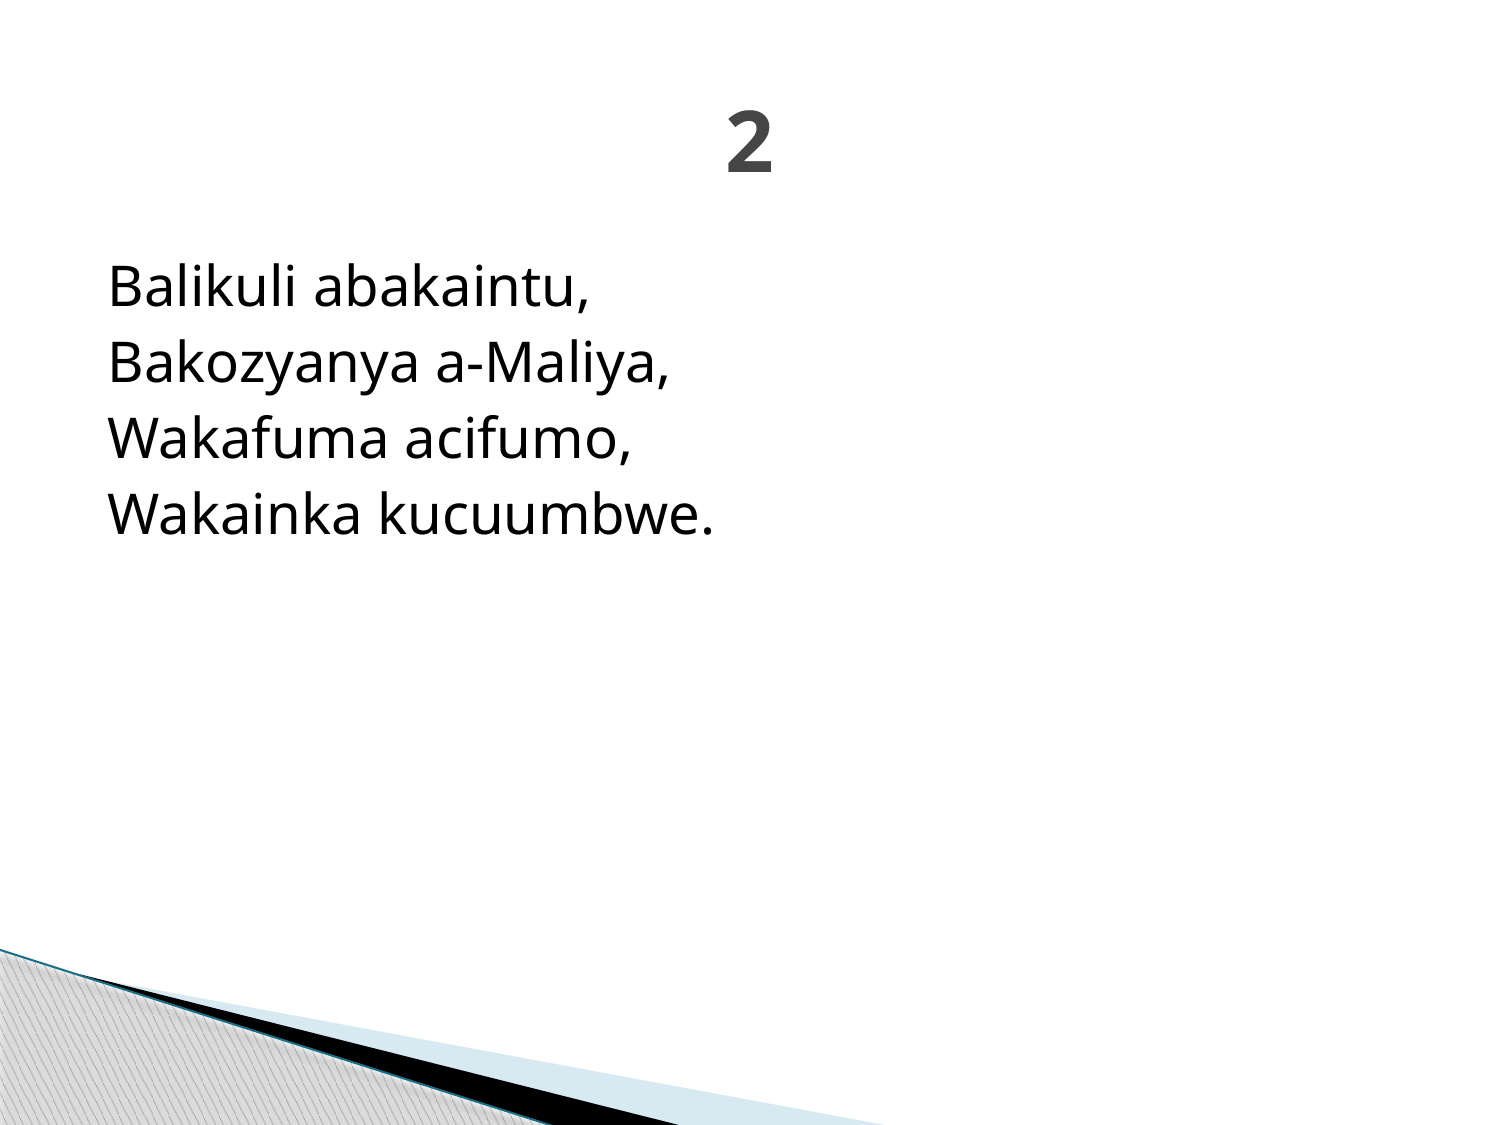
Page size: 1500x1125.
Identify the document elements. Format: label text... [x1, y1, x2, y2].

title 2 [75, 45, 1425, 233]
list Balikuli abakaintu, Bakozyanya a-Maliya, Wakafuma acifumo, Wakainka kucuumbwe. [75, 243, 1425, 986]
